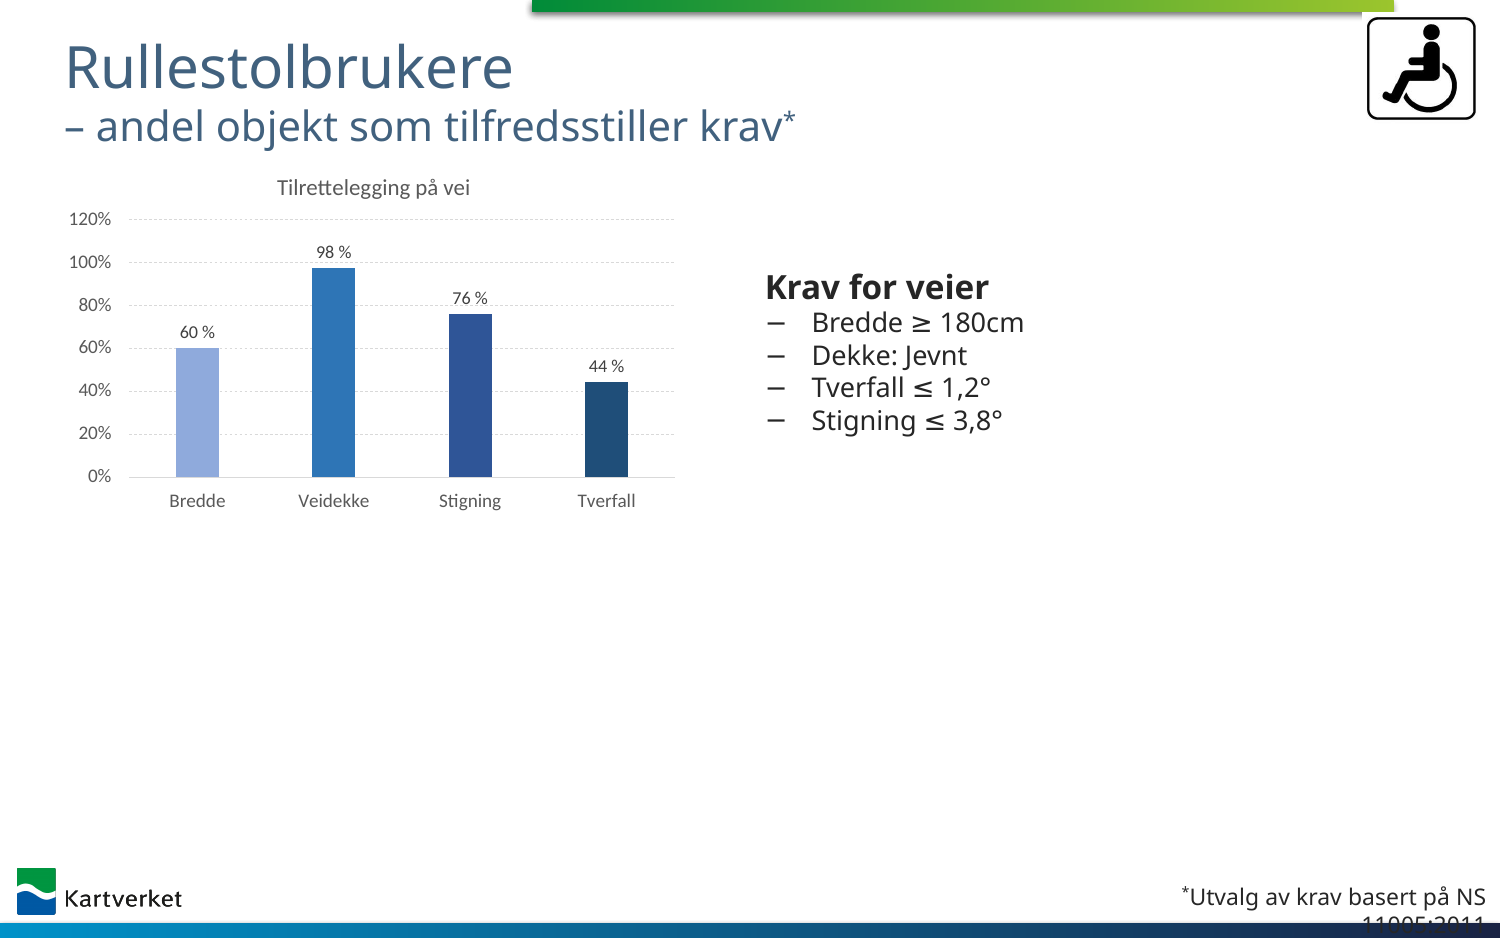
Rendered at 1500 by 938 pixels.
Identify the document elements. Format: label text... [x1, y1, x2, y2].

picture [62, 166, 686, 519]
text_box Krav for veier Bredde ≥ 180cm Dekke: Jevnt Tverfall ≤ 1,2° Stigning ≤ 3,8° [750, 258, 1234, 444]
text_box Rullestolbrukere – andel objekt som tilfredsstiller krav* [49, 25, 1431, 158]
picture [1362, 12, 1481, 126]
text_box *Utvalg av krav basert på NS 11005:2011 [1068, 873, 1500, 938]
